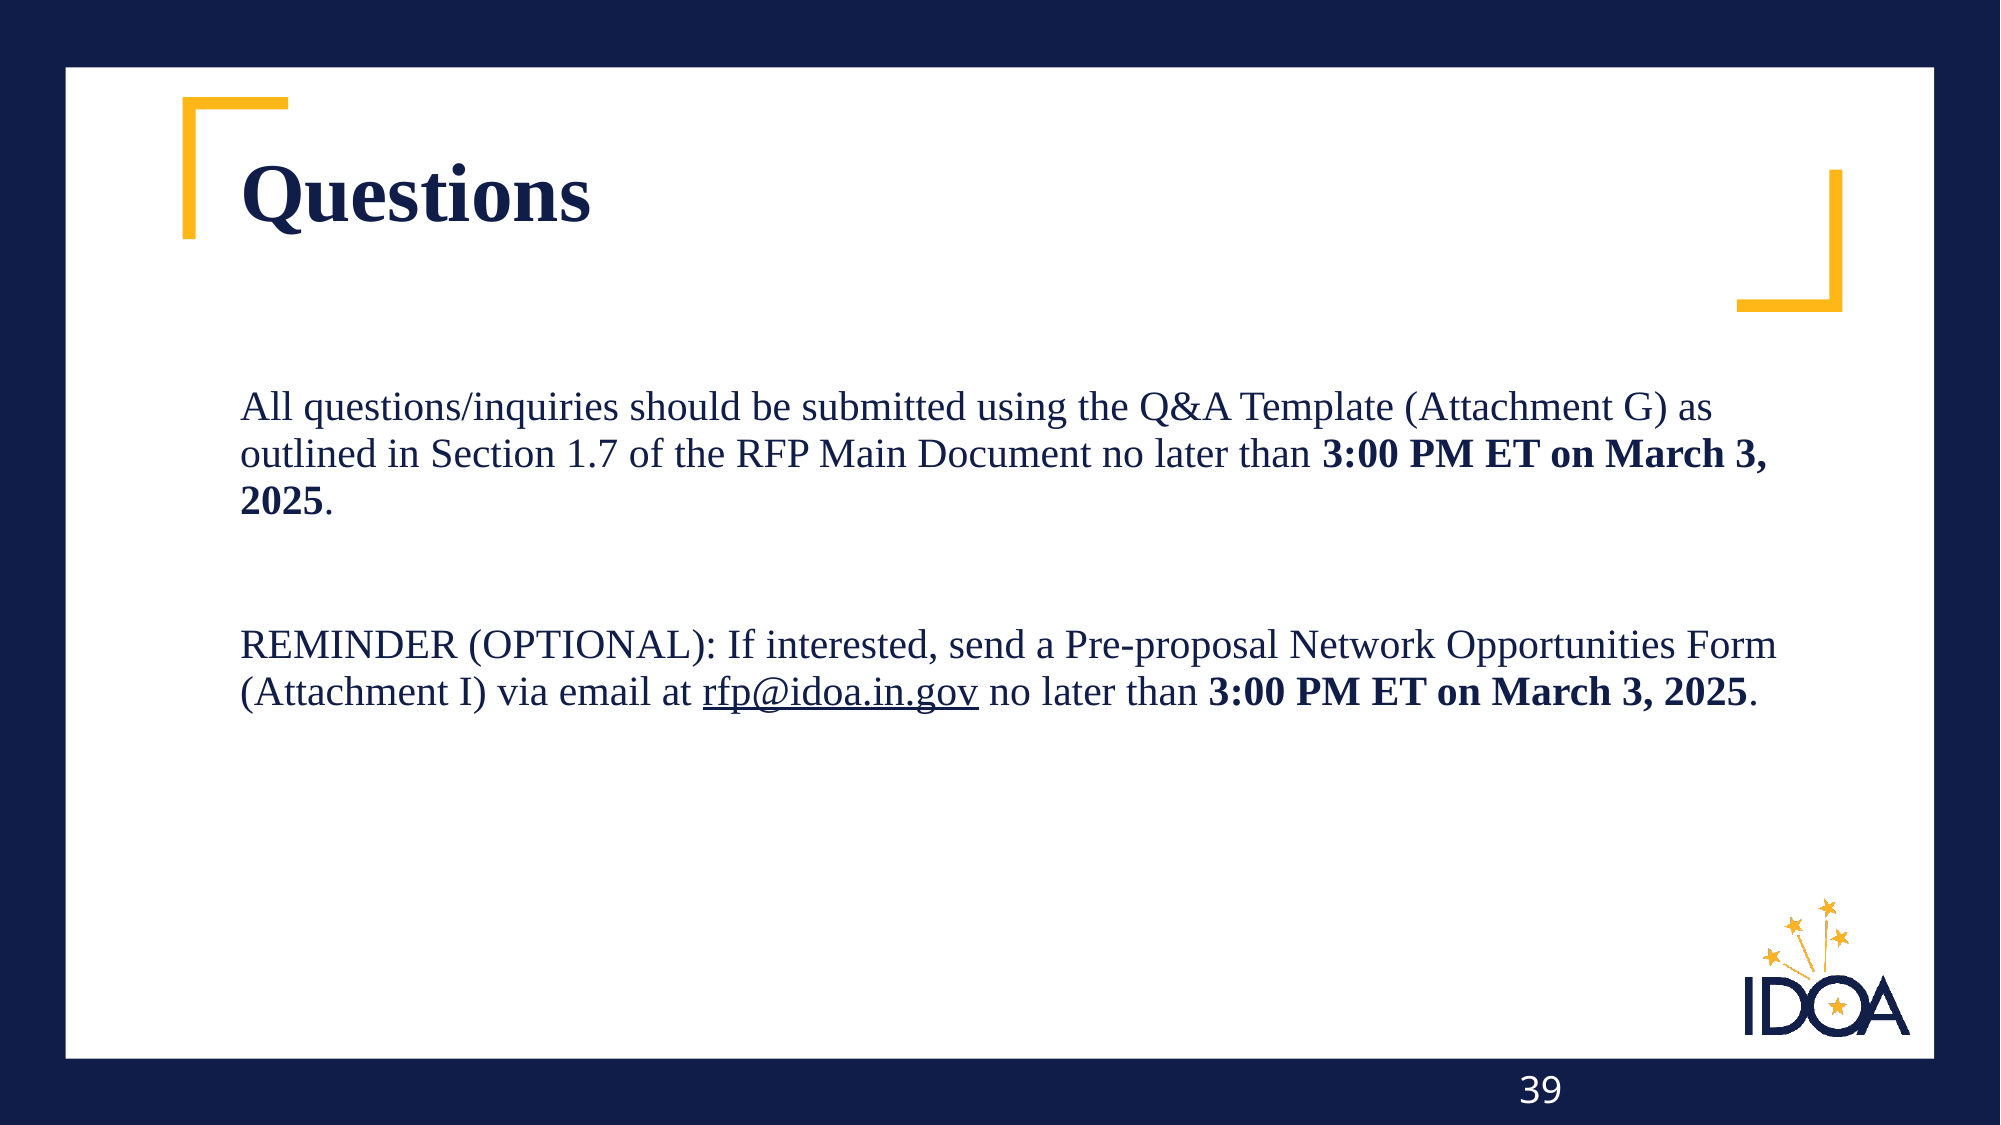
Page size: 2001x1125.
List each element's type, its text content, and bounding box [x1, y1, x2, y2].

slide_number 39 [1504, 1058, 1767, 1125]
list All questions/inquiries should be submitted using the Q&A Template (Attachment G) as outlined in Section 1.7 of the RFP Main Document no later than 3:00 PM ET on March 3, 2025. REMINDER (OPTIONAL): If interested, send a Pre-proposal Network Opportunities Form (Attachment I) via email at rfp@idoa.in.gov no later than 3:00 PM ET on March 3, 2025. [225, 375, 1800, 722]
title Questions [225, 142, 1800, 279]
picture [1702, 857, 1959, 1114]
